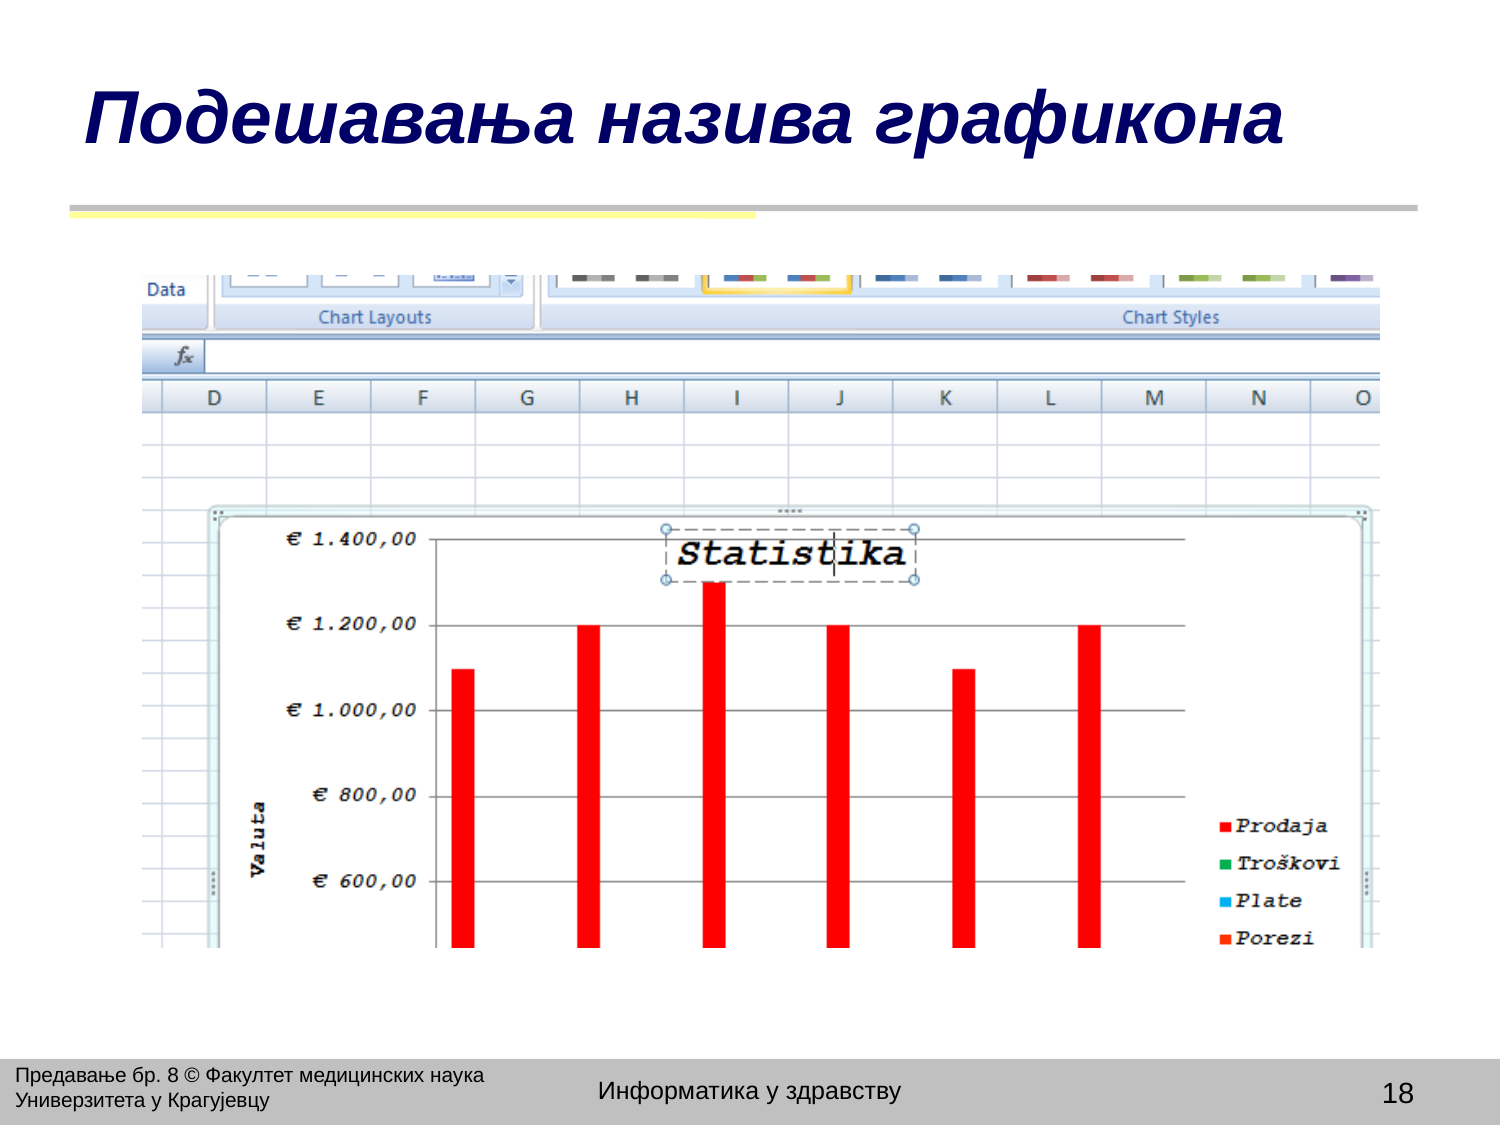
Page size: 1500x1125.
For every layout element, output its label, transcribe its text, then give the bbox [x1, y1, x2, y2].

title Подешавања назива графикона [69, 19, 1426, 208]
slide_number 18 [1079, 1066, 1430, 1125]
picture [142, 274, 1380, 948]
footer Информатика у здравству [512, 1066, 988, 1125]
slide_number Предавање бр. 8 © Факултет медицинских наука Универзитета у Крагујевцу [0, 1053, 626, 1108]
